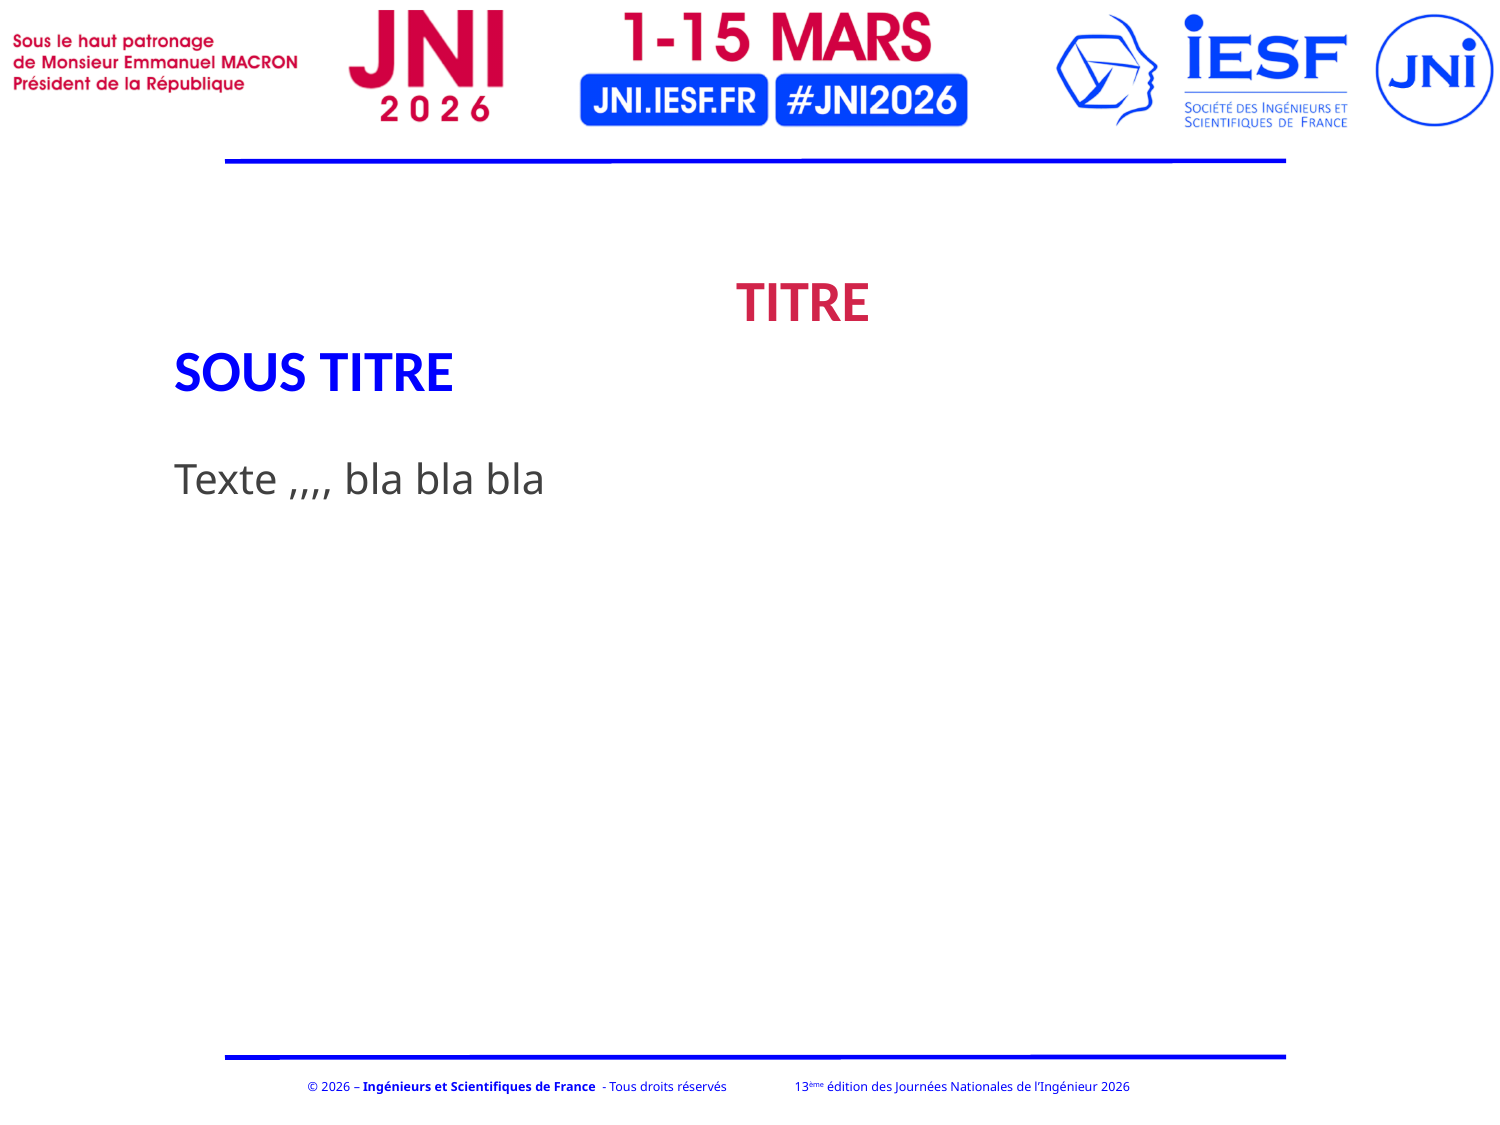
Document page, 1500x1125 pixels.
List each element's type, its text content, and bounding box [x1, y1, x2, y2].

picture [11, 0, 1495, 132]
text_box titre Sous titre Texte ,,,, bla bla bla [159, 255, 1447, 583]
